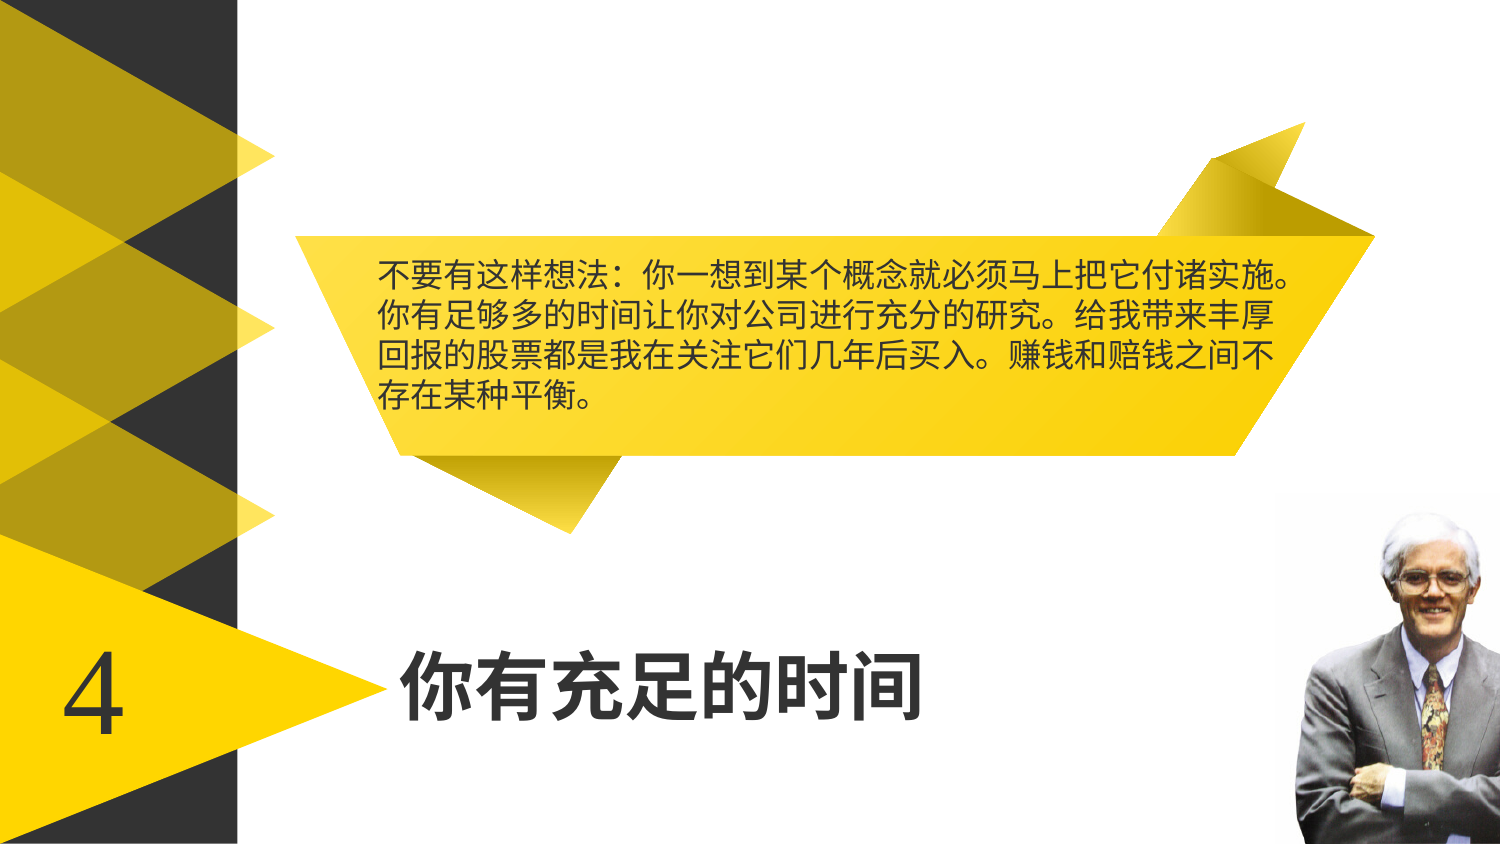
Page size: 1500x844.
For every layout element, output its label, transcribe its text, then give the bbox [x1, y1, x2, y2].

text_box [0, 169, 278, 422]
text_box [1184, 156, 1293, 194]
text_box [1303, 233, 1377, 353]
text_box [7, 0, 239, 132]
text_box [8, 752, 239, 844]
text_box [0, 0, 278, 242]
picture [1274, 492, 1500, 844]
text_box [130, 180, 239, 304]
text_box [447, 475, 612, 537]
text_box [1215, 119, 1308, 186]
text_box 你有充足的时间 [348, 620, 977, 749]
text_box [0, 357, 278, 591]
text_box 4 [35, 632, 153, 737]
text_box [1303, 199, 1374, 233]
text_box [149, 539, 239, 627]
text_box [293, 233, 360, 376]
text_box 不要有这样想法：你一想到某个概念就必须马上把它付诸实施。你有足够多的时间让你对公司进行充分的研究。给我带来丰厚回报的股票都是我在关注它们几年后买入。赚钱和赔钱之间不存在某种平衡。 [360, 194, 1303, 522]
text_box [0, 532, 348, 844]
text_box [116, 352, 239, 492]
